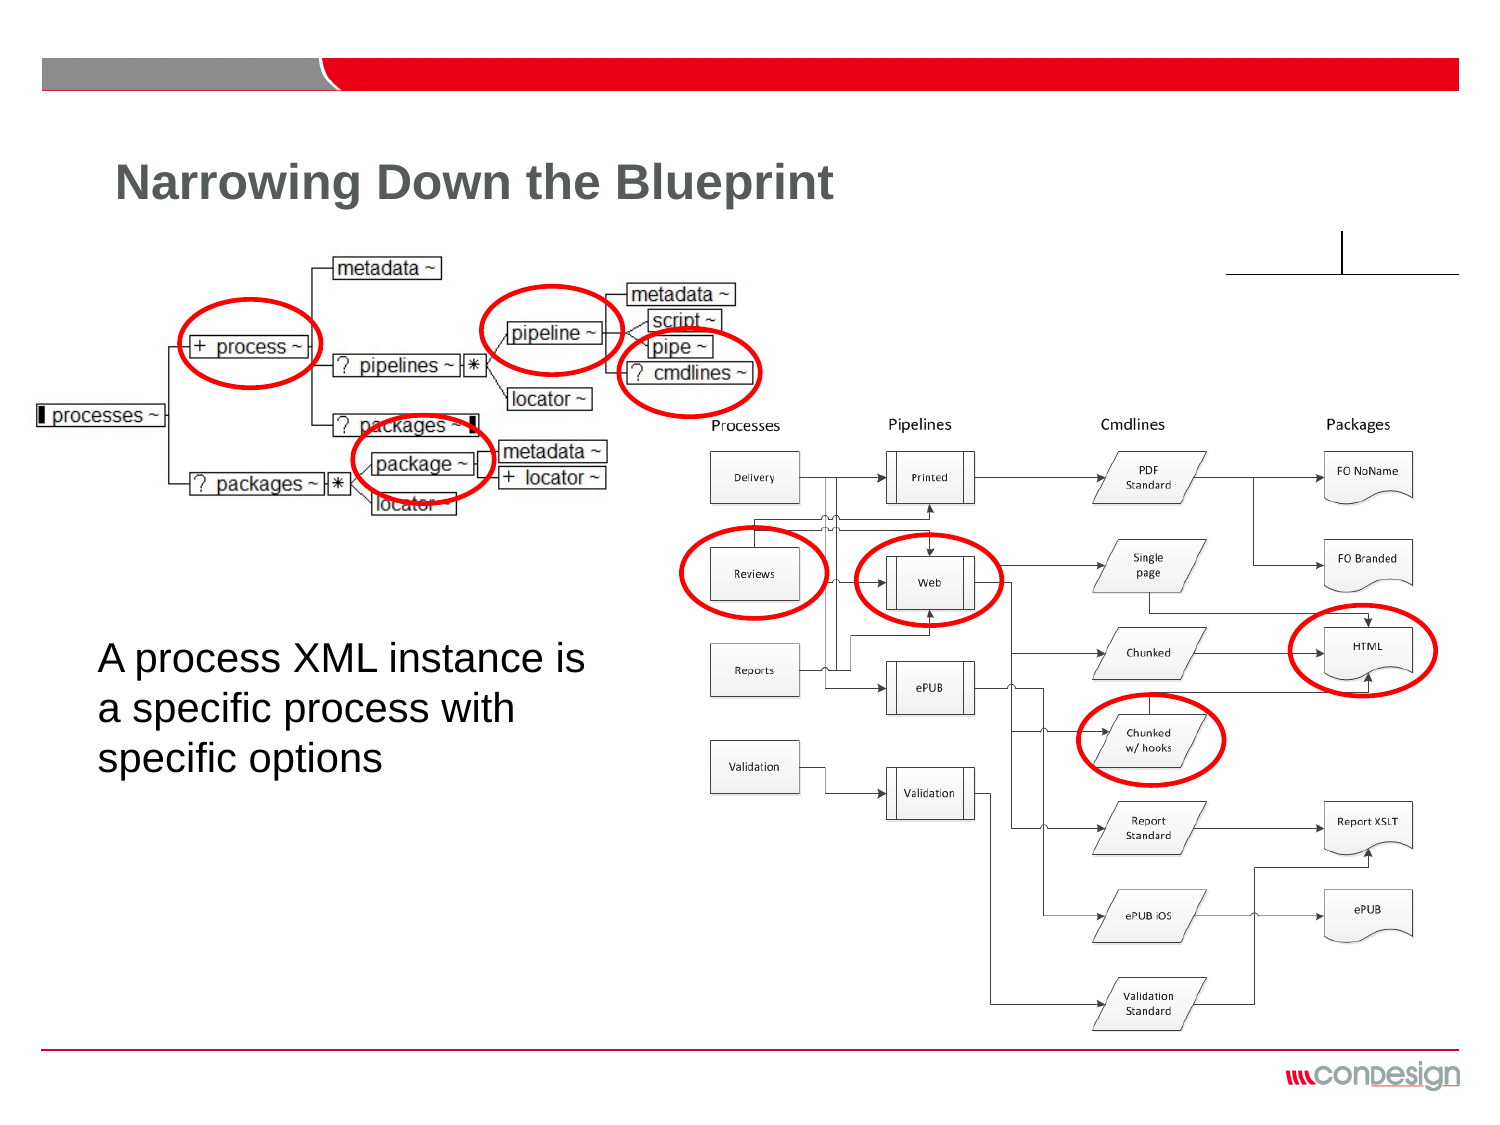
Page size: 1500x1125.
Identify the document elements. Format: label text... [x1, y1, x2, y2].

text_box [681, 540, 705, 607]
text_box A process XML instance is a specific process with specific options [82, 623, 602, 789]
picture [710, 410, 1415, 1032]
title Narrowing Down the Blueprint [115, 91, 1404, 210]
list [30, 238, 766, 532]
text_box [1419, 621, 1436, 680]
picture [41, 57, 1459, 91]
picture [1286, 1061, 1460, 1091]
